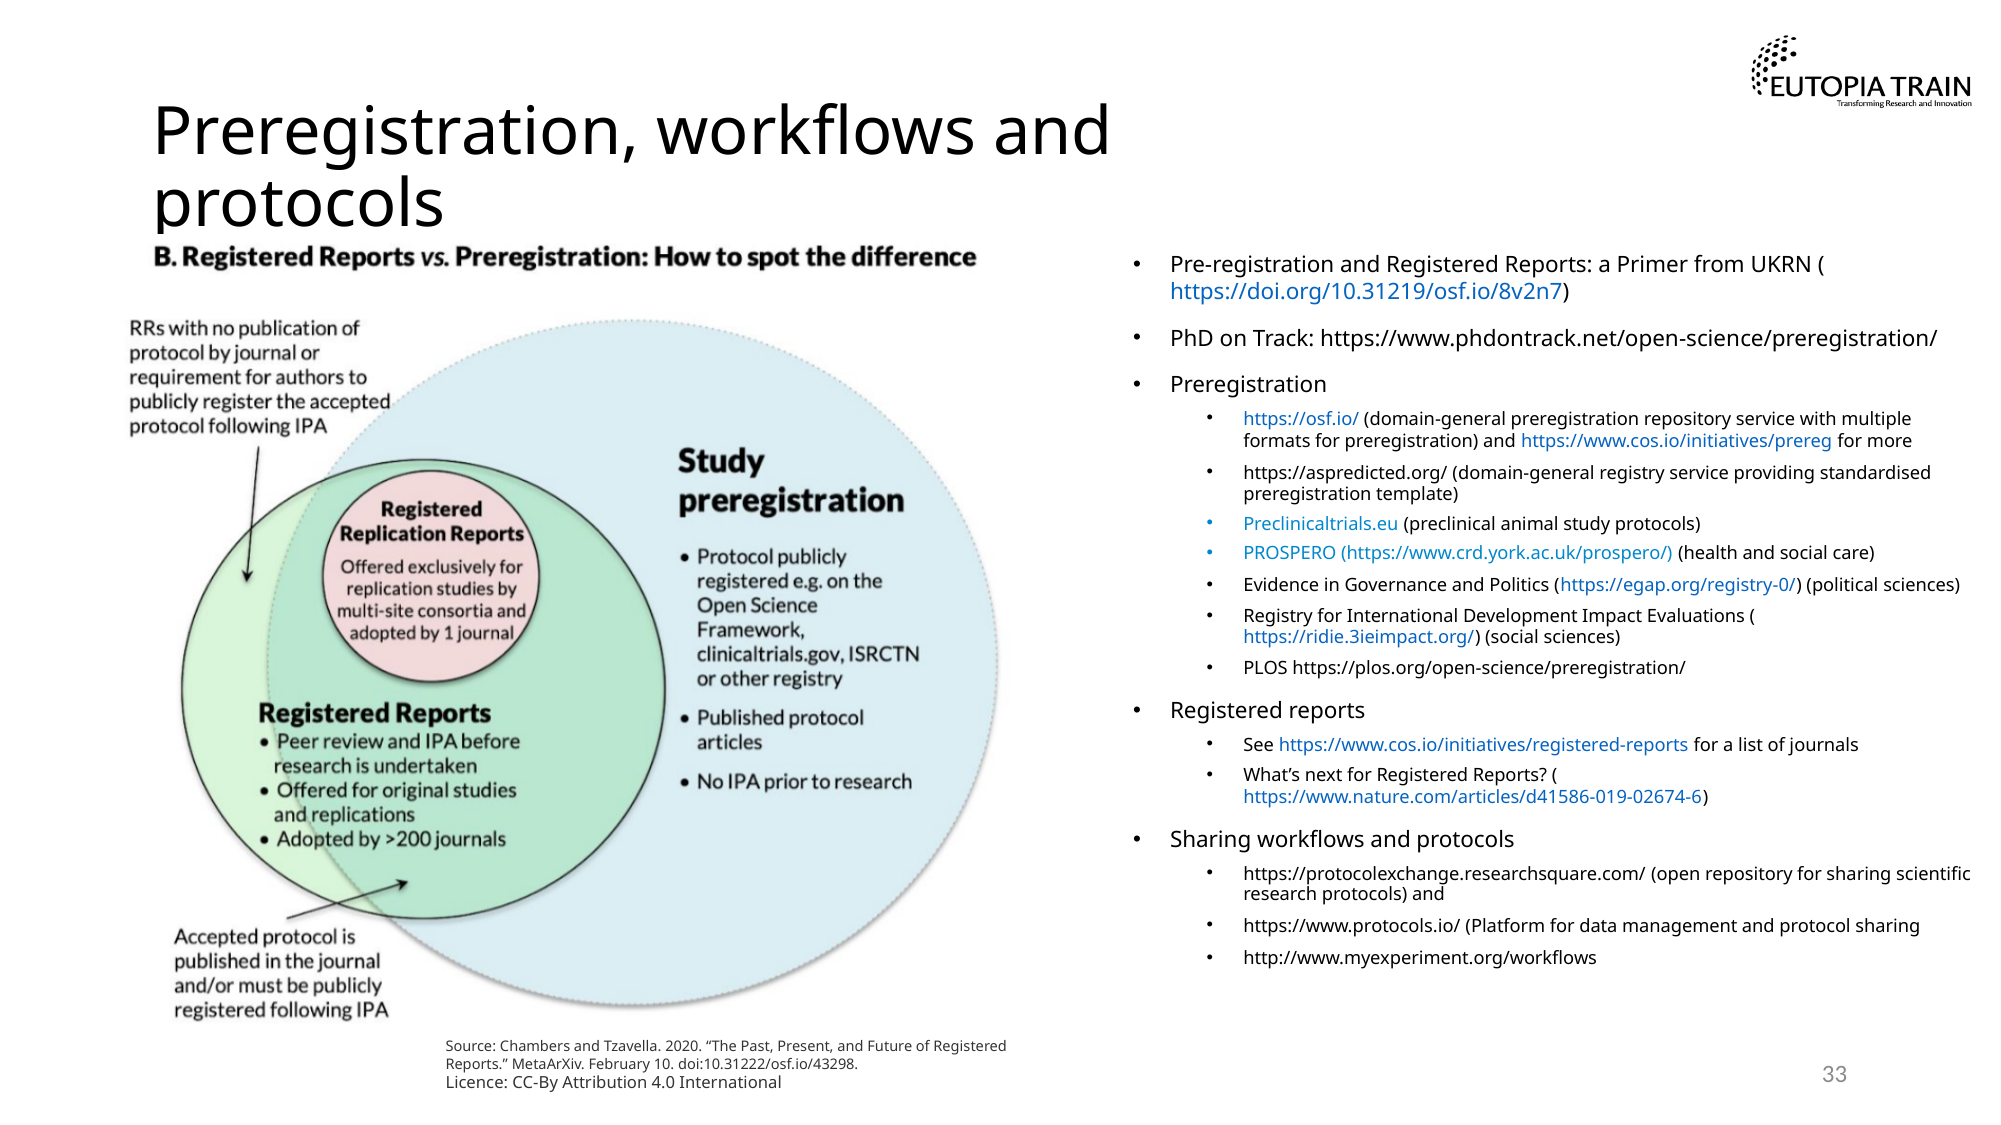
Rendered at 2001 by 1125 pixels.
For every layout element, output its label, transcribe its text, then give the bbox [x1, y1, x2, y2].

slide_number 33 [1412, 1042, 1863, 1103]
text_box Source: Chambers and Tzavella. 2020. “The Past, Present, and Future of Registered Reports.” MetaArXiv. February 10. doi:10.31222/osf.io/43298. Licence: CC-By Attribution 4.0 International [430, 1050, 1044, 1100]
list Pre-registration and Registered Reports: a Primer from UKRN (https://doi.org/10.31219/osf.io/8v2n7) PhD on Track: https://www.phdontrack.net/open-science/preregistration/ Preregistration https://osf.io/ (domain-general preregistration repository service with multiple formats for preregistration) and https://www.cos.io/initiatives/prereg for more https://aspredicted.org/ (domain-general registry service providing standardised preregistration template) Preclinicaltrials.eu (preclinical animal study protocols) PROSPERO (https://www.crd.york.ac.uk/prospero/) (health and social care) Evidence in Governance and Politics (https://egap.org/registry-0/) (political sciences) Registry for International Development Impact Evaluations (https://ridie.3ieimpact.org/) (social sciences) PLOS https://plos.org/open-science/preregistration/ Registered reports See https://www.cos.io/initiatives/registered-reports for a list of journals What’s next for Registered Reports? (https://www.nature.com/articles/d41586-019-02674-6) Sharing workflows and protocols https://protocolexchange.researchsquare.com/ (open repository for sharing scientific research protocols) and https://www.protocols.io/ (Platform for data management and protocol sharing http://www.myexperiment.org/workflows [1118, 245, 1987, 992]
picture [1749, 31, 1976, 111]
title Preregistration, workflows and protocols [137, 59, 1382, 278]
picture [102, 234, 1044, 1050]
